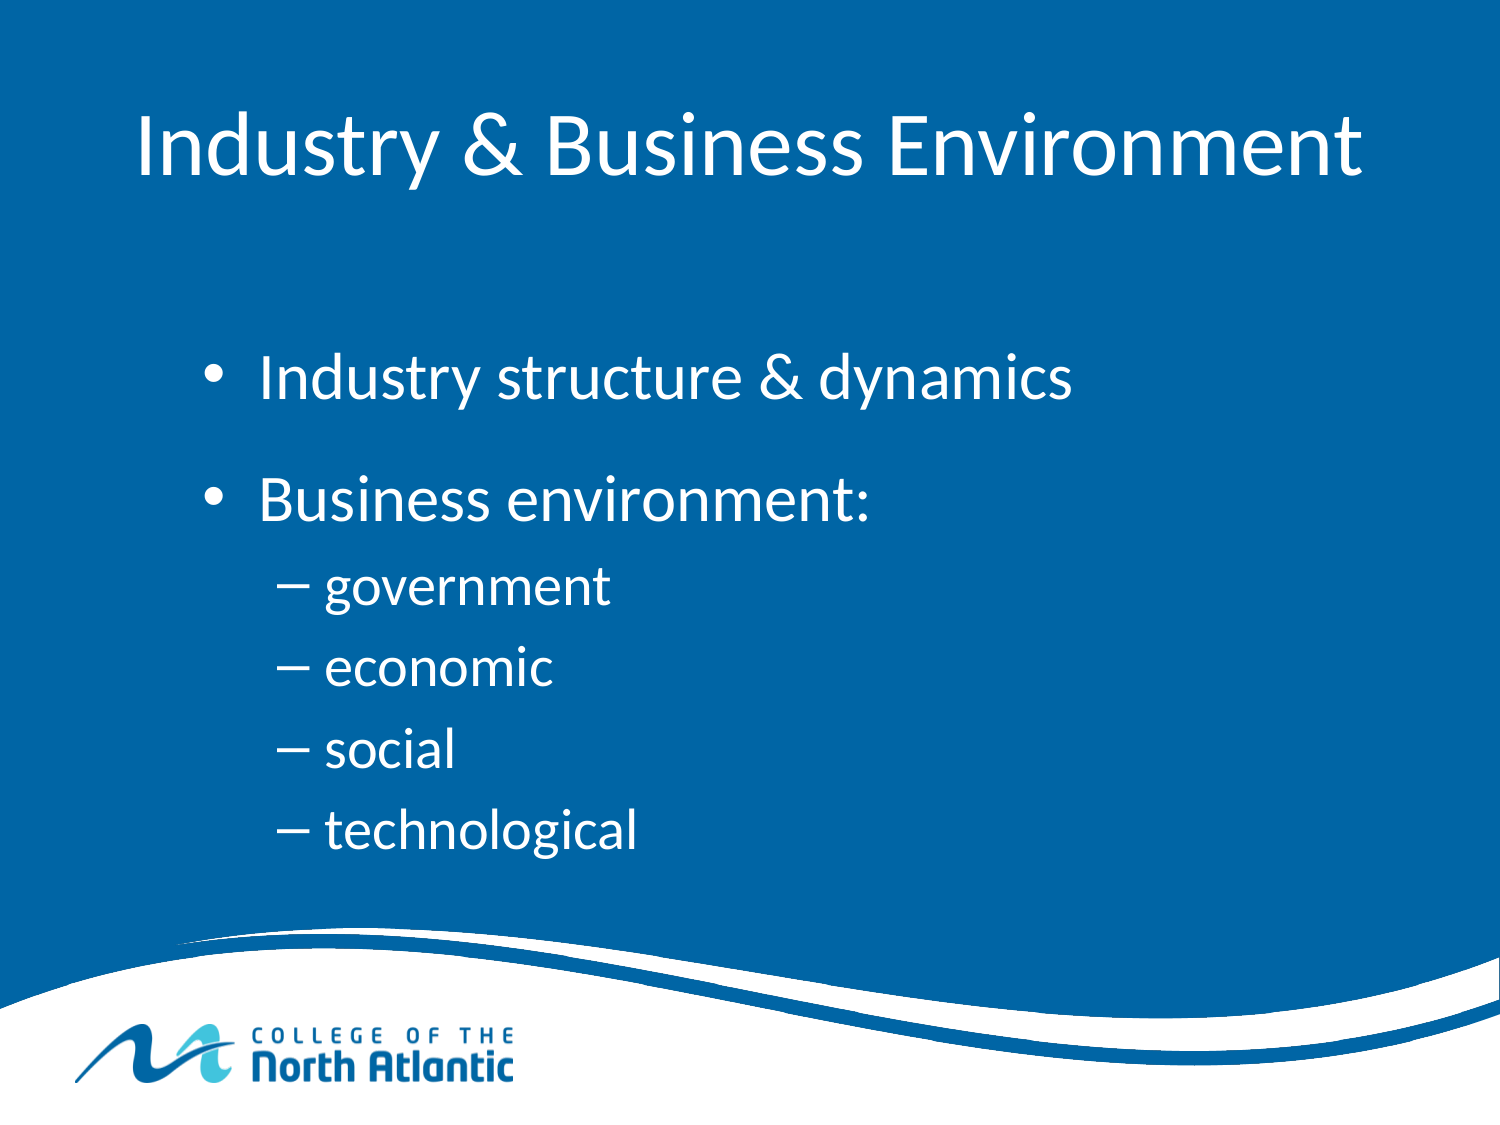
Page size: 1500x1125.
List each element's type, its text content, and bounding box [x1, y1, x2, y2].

title Industry & Business Environment [75, 45, 1425, 233]
picture [0, 928, 1500, 1125]
list Industry structure & dynamics Business environment: government economic social technological [187, 324, 1438, 1050]
